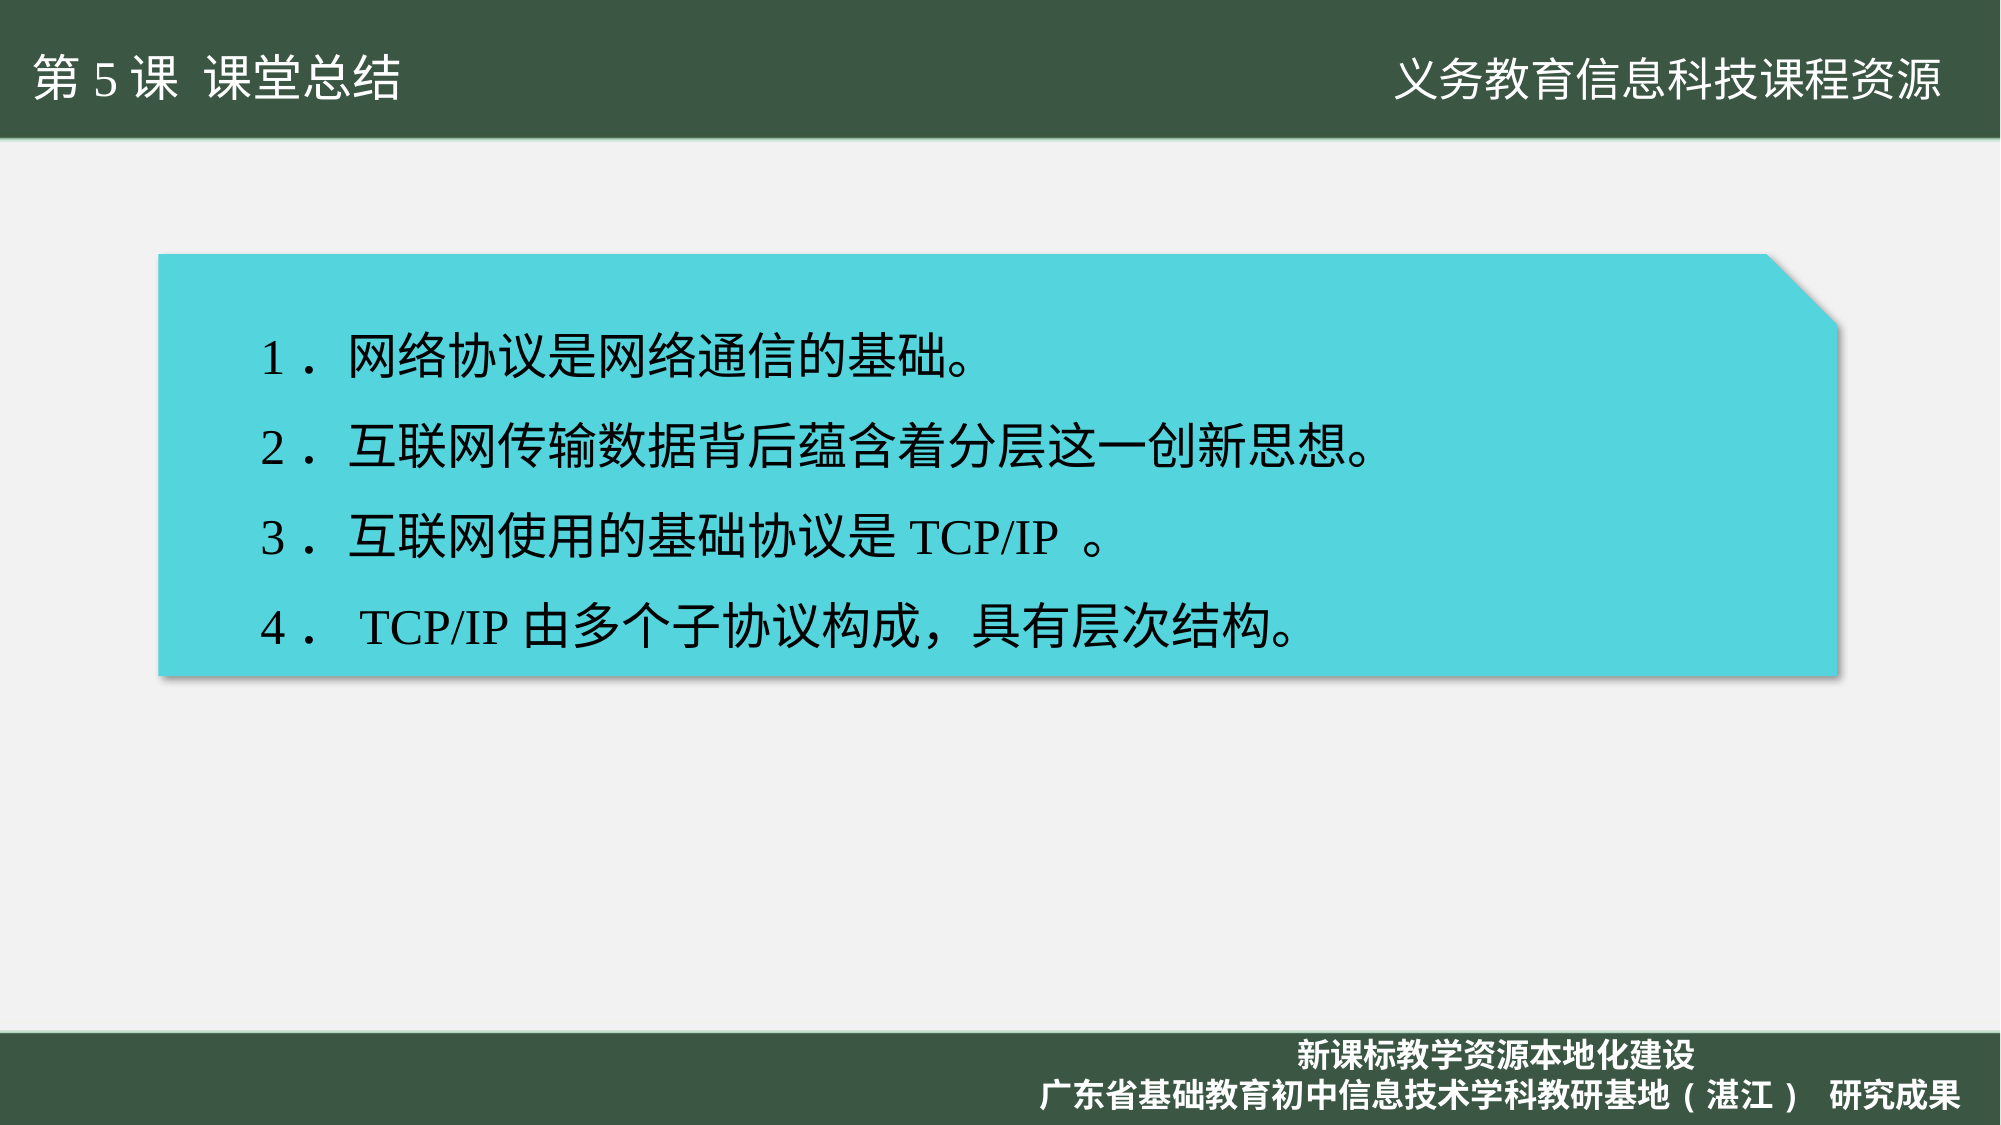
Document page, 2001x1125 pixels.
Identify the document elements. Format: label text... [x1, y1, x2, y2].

picture [0, 0, 2001, 1125]
text_box 1．网络协议是网络通信的基础。 2．互联网传输数据背后蕴含着分层这一创新思想。 3．互联网使用的基础协议是TCP/IP 。 4．TCP/IP由多个子协议构成，具有层次结构。 [245, 286, 1546, 662]
text_box 新课标教学资源本地化建设 广东省基础教育初中信息技术学科教研基地(湛江) 研究成果 [1007, 1027, 1994, 1118]
text_box [157, 253, 1838, 678]
text_box 第5课 课堂总结 [16, 45, 662, 140]
